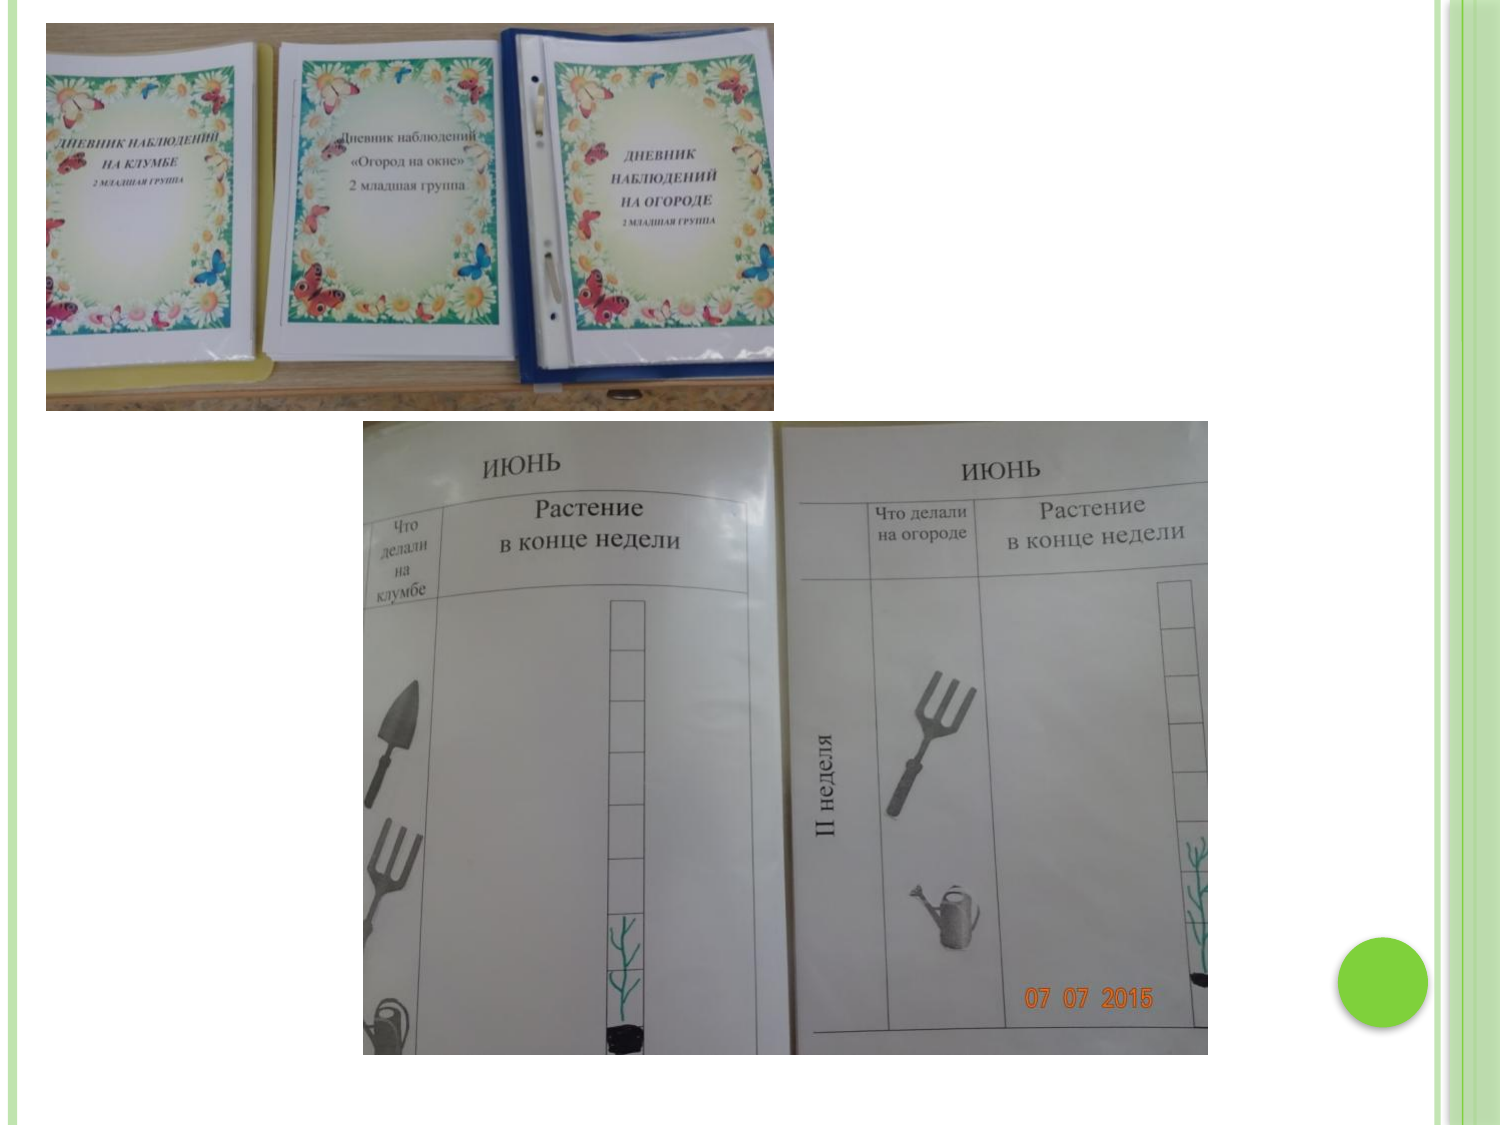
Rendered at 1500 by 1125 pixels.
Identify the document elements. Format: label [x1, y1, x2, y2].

picture [362, 421, 1208, 1056]
picture [46, 22, 774, 411]
